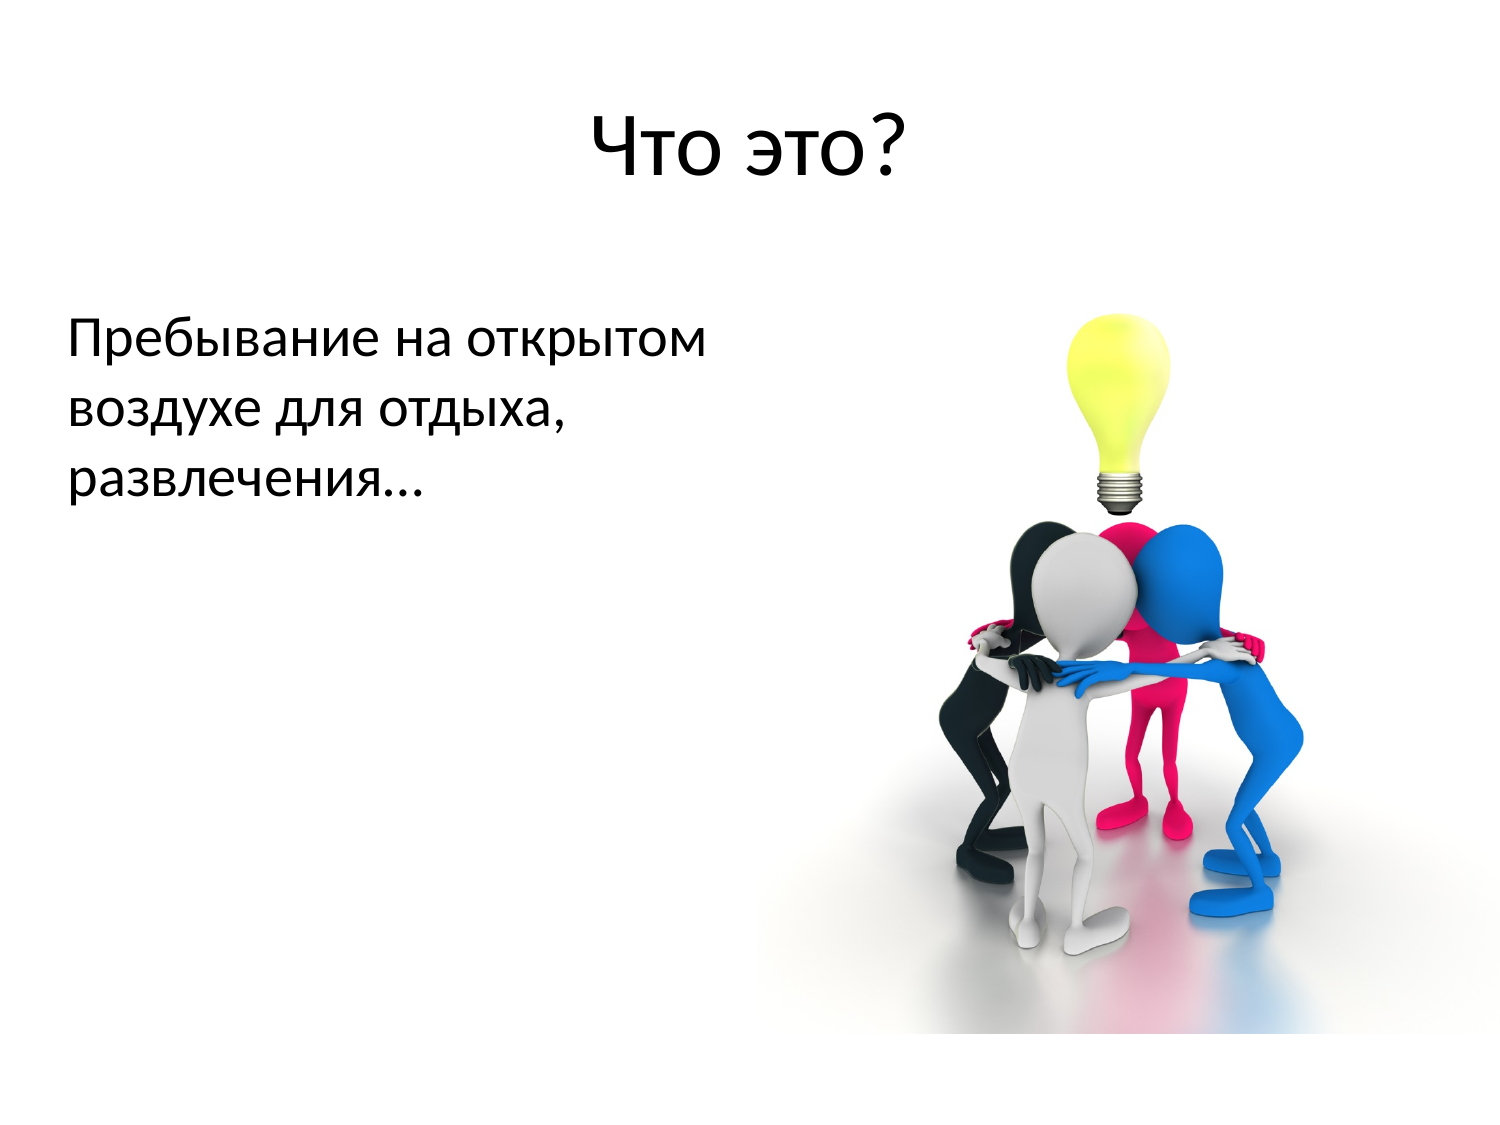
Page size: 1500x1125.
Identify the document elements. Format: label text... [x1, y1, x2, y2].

title Что это? [75, 45, 1425, 233]
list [757, 290, 1500, 1034]
text_box Пребывание на открытом воздухе для отдыха, развлечения… [53, 290, 756, 516]
